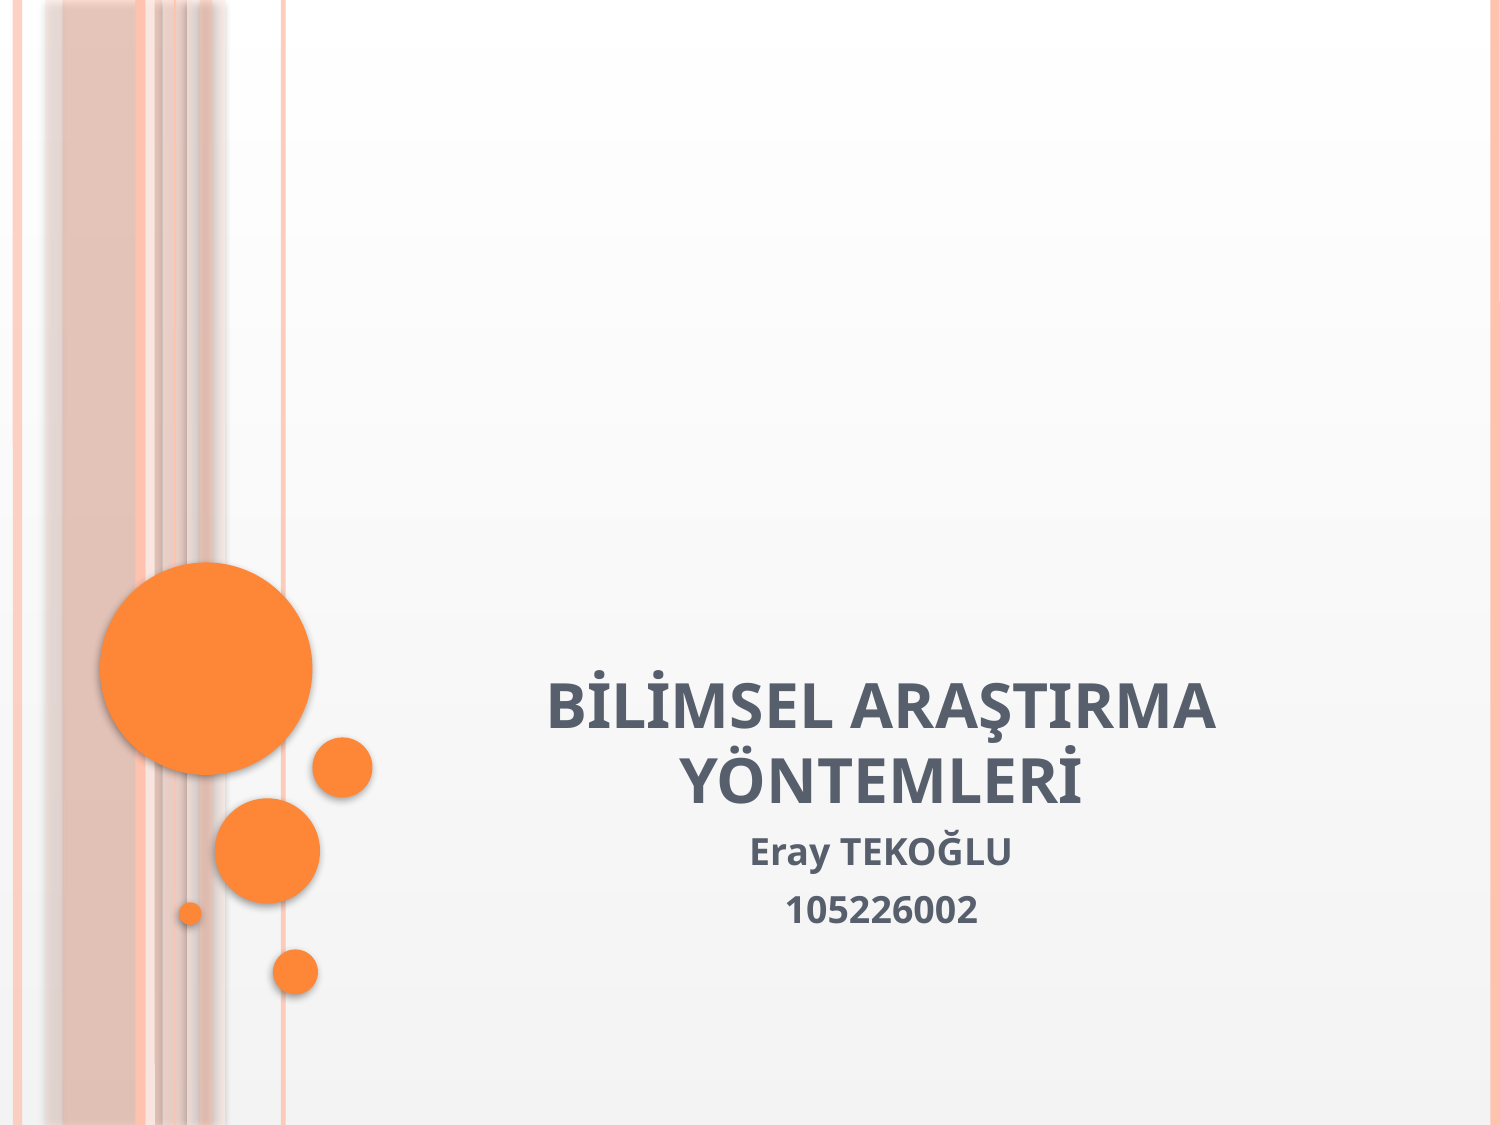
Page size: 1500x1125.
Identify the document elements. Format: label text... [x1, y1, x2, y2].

subtitle Eray TEKOĞLU 105226002 [375, 820, 1388, 1046]
title BİLİMSEL ARAŞTIRMA YÖNTEMLERİ [375, 512, 1388, 820]
